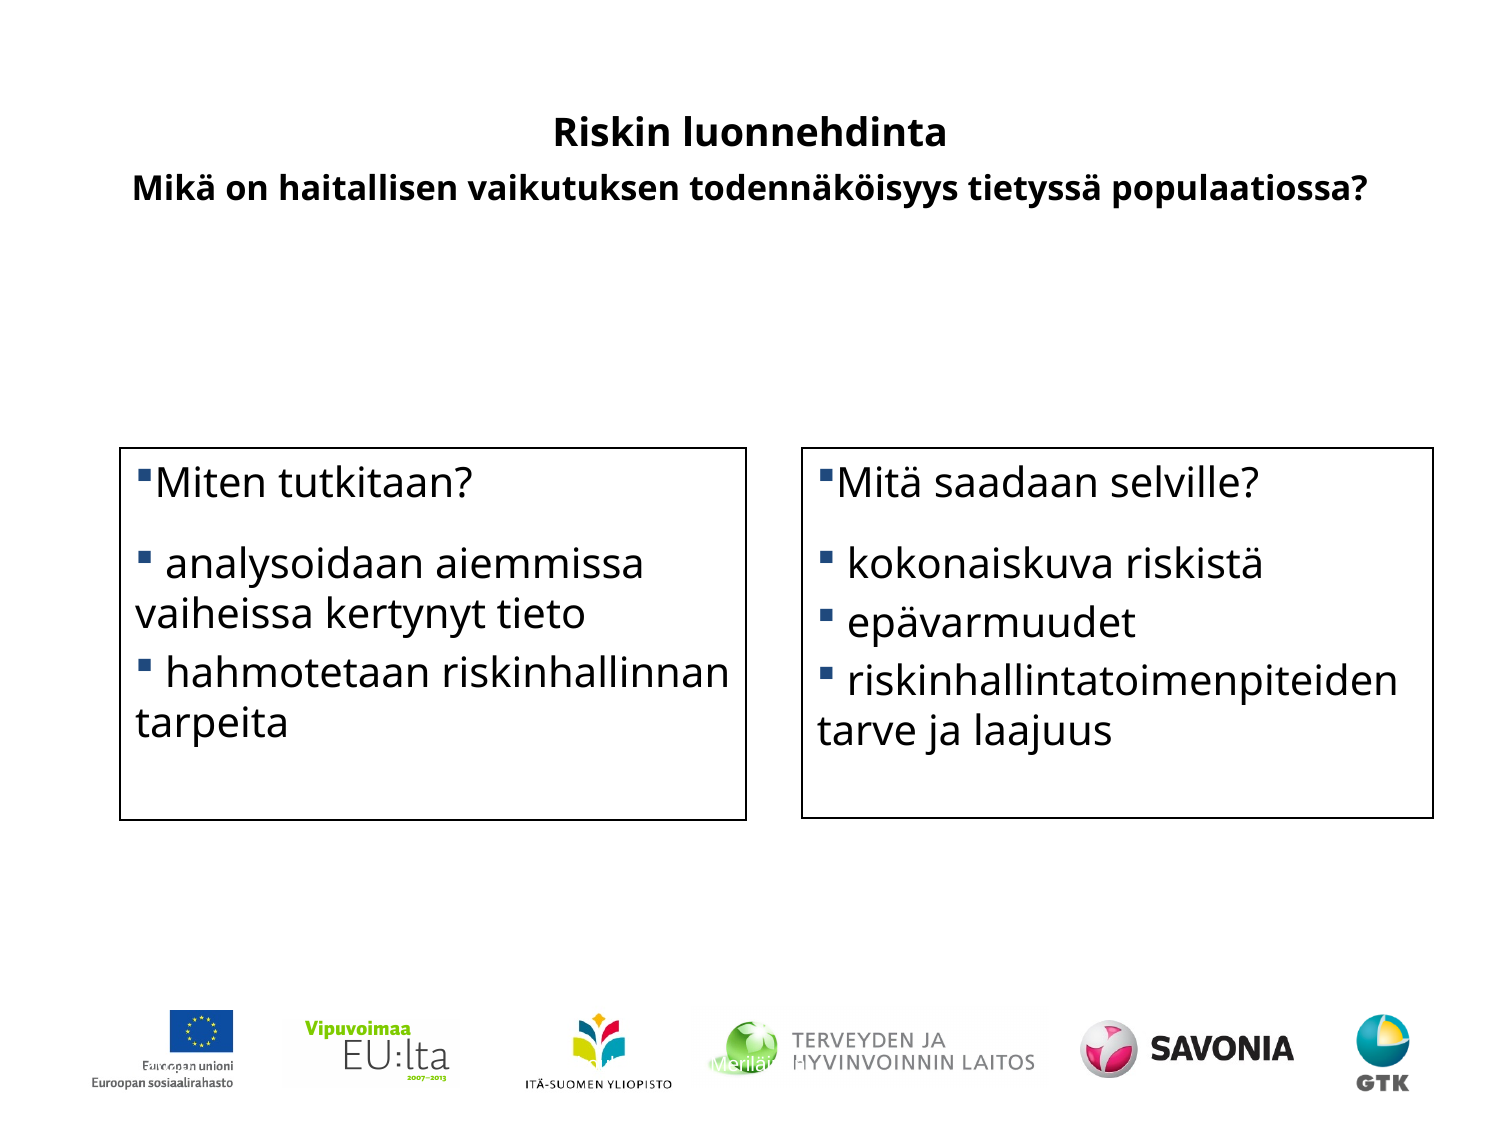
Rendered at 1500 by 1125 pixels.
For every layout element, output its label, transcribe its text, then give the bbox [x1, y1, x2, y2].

footer ESR-koulutus/Päivi Meriläinen [512, 1042, 988, 1103]
title Riskin luonnehdinta Mikä on haitallisen vaikutuksen todennäköisyys tietyssä populaatiossa? [111, 99, 1389, 288]
picture [505, 993, 1049, 1112]
list Miten tutkitaan? analysoidaan aiemmissa vaiheissa kertynyt tieto hahmotetaan riskinhallinnan tarpeita [120, 447, 747, 820]
picture [282, 1019, 460, 1088]
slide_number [75, 1042, 425, 1103]
picture [88, 1010, 234, 1042]
list Mitä saadaan selville? kokonaiskuva riskistä epävarmuudet riskinhallintatoimenpiteiden tarve ja laajuus [801, 447, 1434, 818]
picture [1080, 1020, 1294, 1078]
picture [1353, 1011, 1412, 1094]
